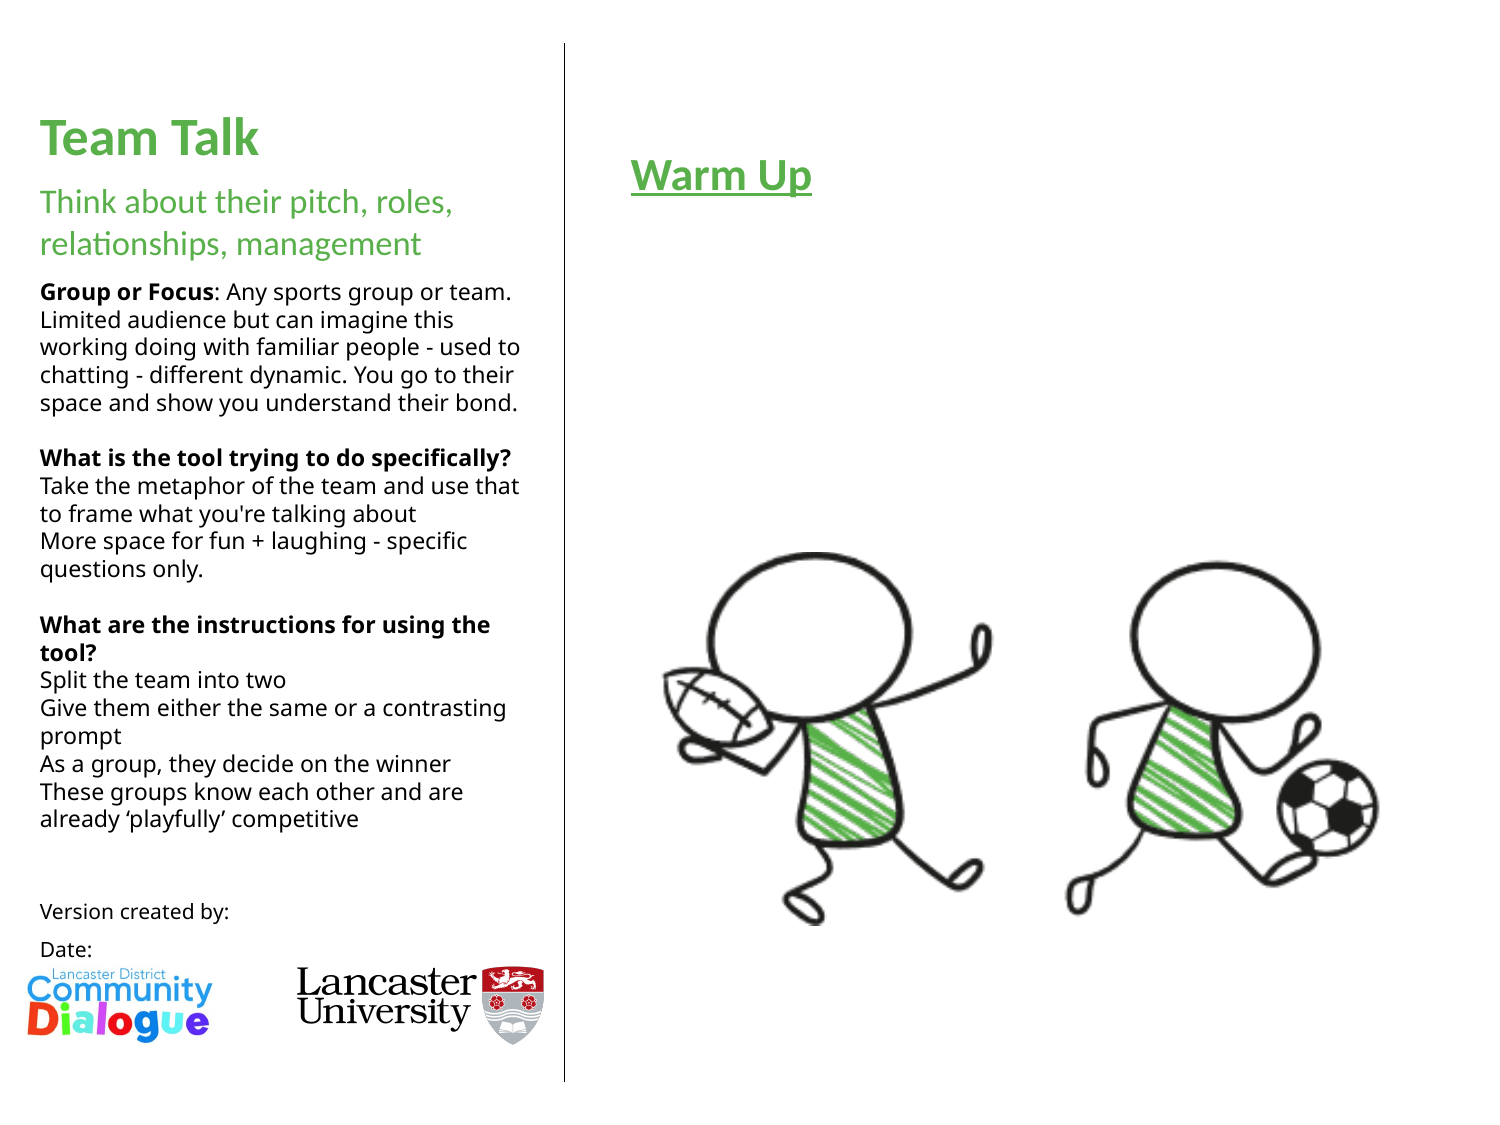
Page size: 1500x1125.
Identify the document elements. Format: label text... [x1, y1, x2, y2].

text_box Team Talk [25, 93, 546, 171]
text_box Warm Up [615, 136, 1137, 207]
text_box Version created by: Date: [25, 878, 546, 965]
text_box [25, 965, 546, 1047]
text_box Group or Focus: Any sports group or team. Limited audience but can imagine this working doing with familiar people - used to chatting - different dynamic. You go to their space and show you understand their bond. What is the tool trying to do specifically? Take the metaphor of the team and use that to frame what you're talking about More space for fun + laughing - specific questions only. What are the instructions for using the tool? Split the team into two Give them either the same or a contrasting prompt As a group, they decide on the winner These groups know each other and are already ‘playfully’ competitive [25, 270, 546, 865]
text_box Think about their pitch, roles, relationships, management [25, 171, 546, 270]
picture [660, 552, 1382, 926]
